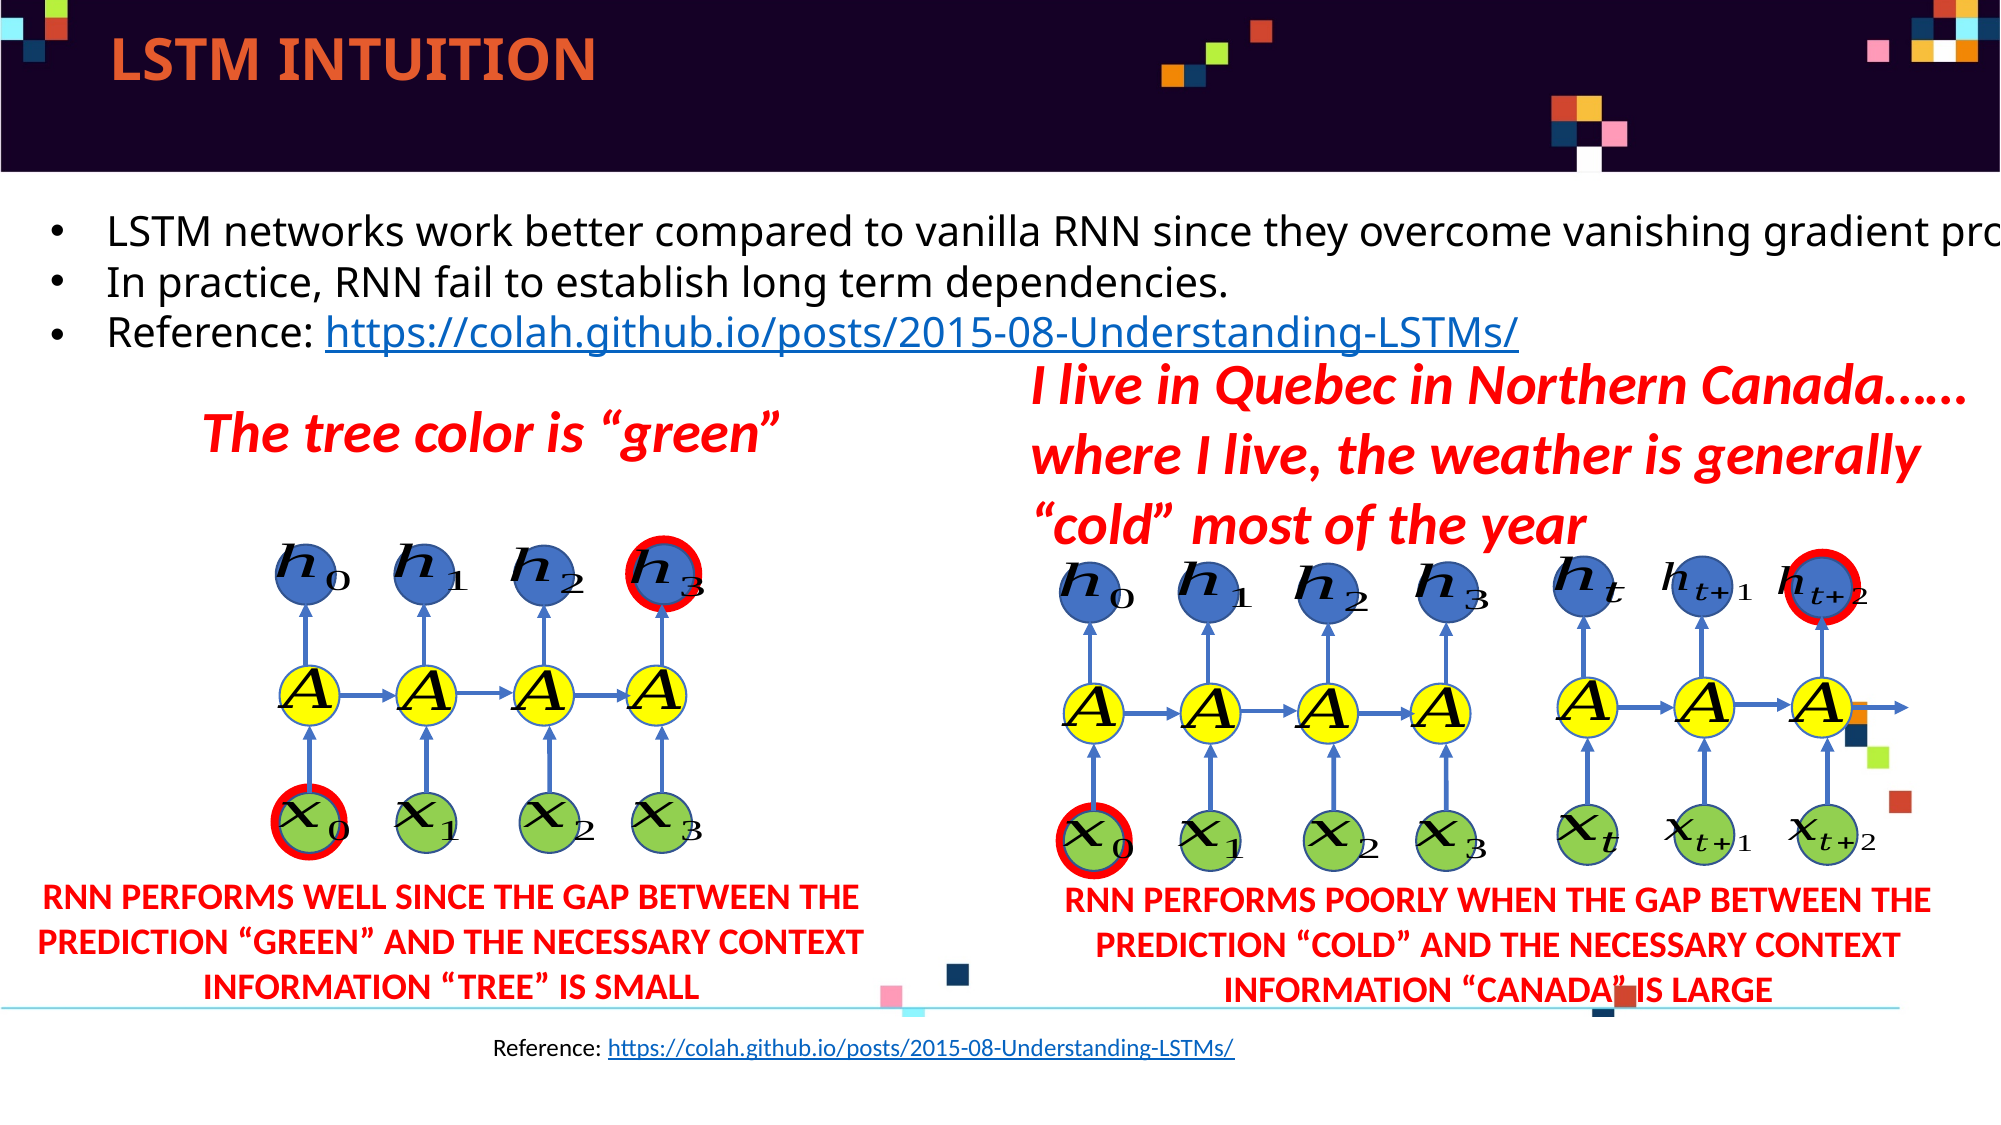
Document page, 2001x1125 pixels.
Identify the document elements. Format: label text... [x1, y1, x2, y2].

text_box Reference: https://colah.github.io/posts/2015-08-Understanding-LSTMs/ [478, 1024, 2000, 1099]
picture [0, 0, 2000, 1018]
